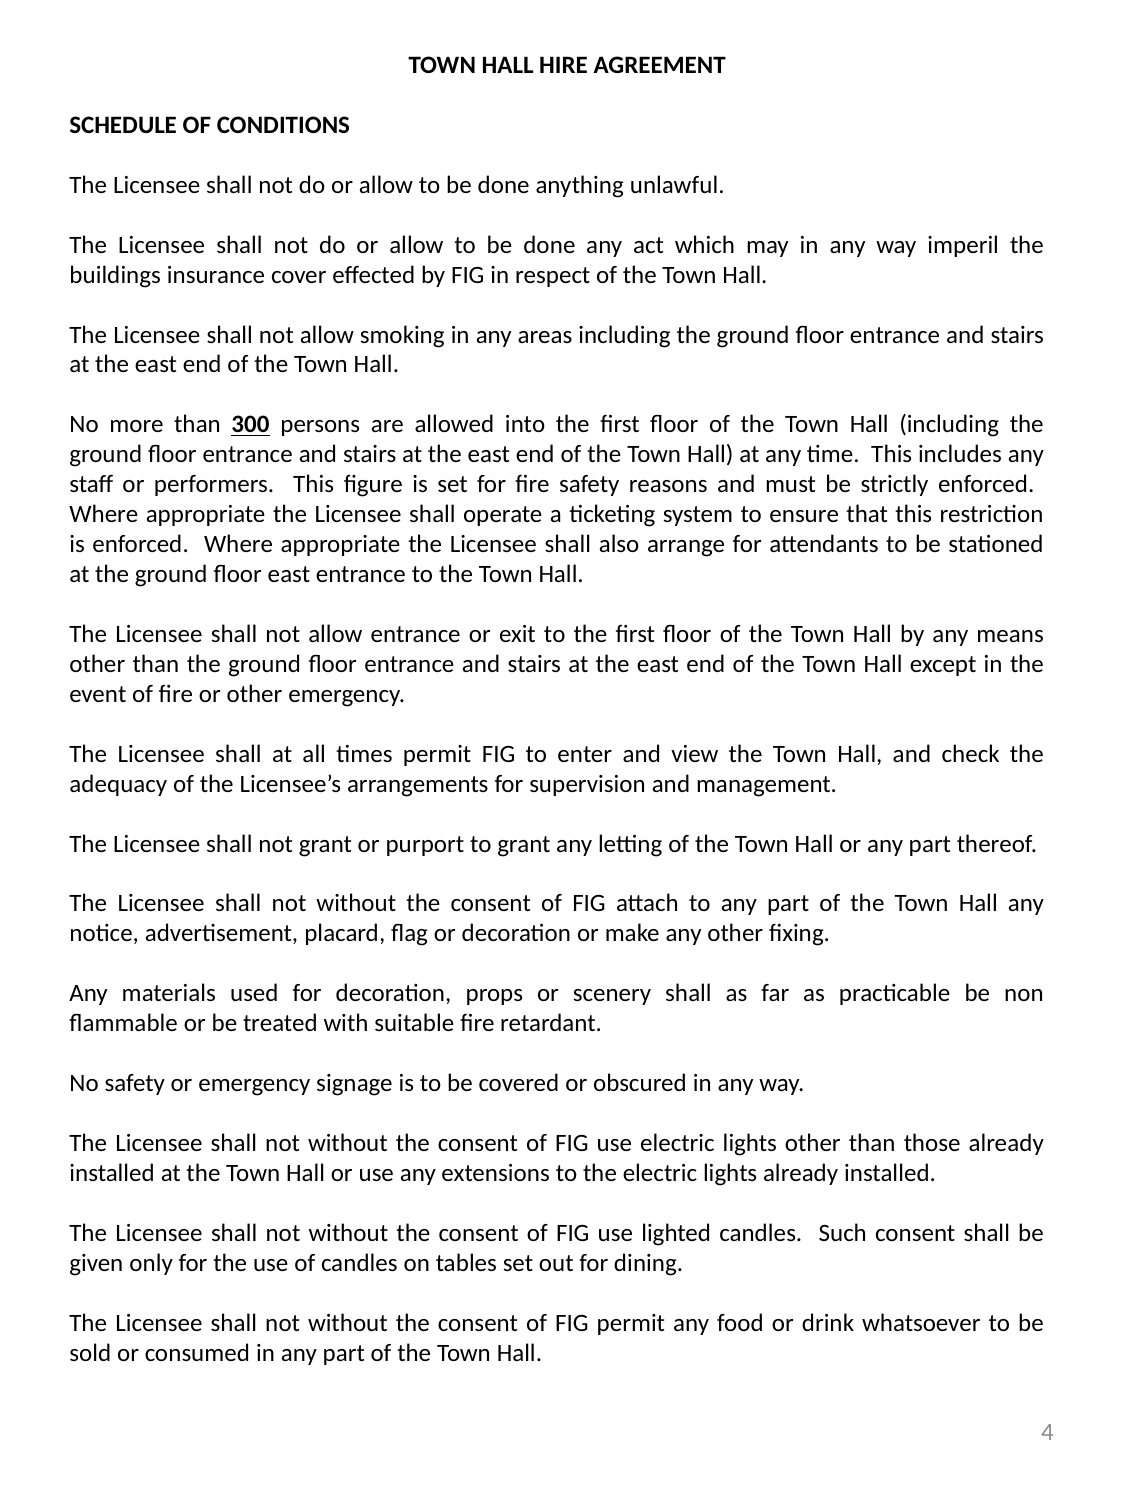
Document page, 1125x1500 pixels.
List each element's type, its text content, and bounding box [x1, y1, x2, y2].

text_box TOWN HALL HIRE AGREEMENT SCHEDULE OF CONDITIONS The Licensee shall not do or allow to be done anything unlawful. The Licensee shall not do or allow to be done any act which may in any way imperil the buildings insurance cover effected by FIG in respect of the Town Hall. The Licensee shall not allow smoking in any areas including the ground floor entrance and stairs at the east end of the Town Hall. No more than 300 persons are allowed into the first floor of the Town Hall (including the ground floor entrance and stairs at the east end of the Town Hall) at any time. This includes any staff or performers. This figure is set for fire safety reasons and must be strictly enforced. Where appropriate the Licensee shall operate a ticketing system to ensure that this restriction is enforced. Where appropriate the Licensee shall also arrange for attendants to be stationed at the ground floor east entrance to the Town Hall. The Licensee shall not allow entrance or exit to the first floor of the Town Hall by any means other than the ground floor entrance and stairs at the east end of the Town Hall except in the event of fire or other emergency. The Licensee shall at all times permit FIG to enter and view the Town Hall, and check the adequacy of the Licensee’s arrangements for supervision and management. The Licensee shall not grant or purport to grant any letting of the Town Hall or any part thereof. The Licensee shall not without the consent of FIG attach to any part of the Town Hall any notice, advertisement, placard, flag or decoration or make any other fixing. Any materials used for decoration, props or scenery shall as far as practicable be non flammable or be treated with suitable fire retardant. No safety or emergency signage is to be covered or obscured in any way. The Licensee shall not without the consent of FIG use electric lights other than those already installed at the Town Hall or use any extensions to the electric lights already installed. The Licensee shall not without the consent of FIG use lighted candles. Such consent shall be given only for the use of candles on tables set out for dining. The Licensee shall not without the consent of FIG permit any food or drink whatsoever to be sold or consumed in any part of the Town Hall. [54, 41, 1059, 1374]
slide_number 4 [806, 1390, 1069, 1471]
